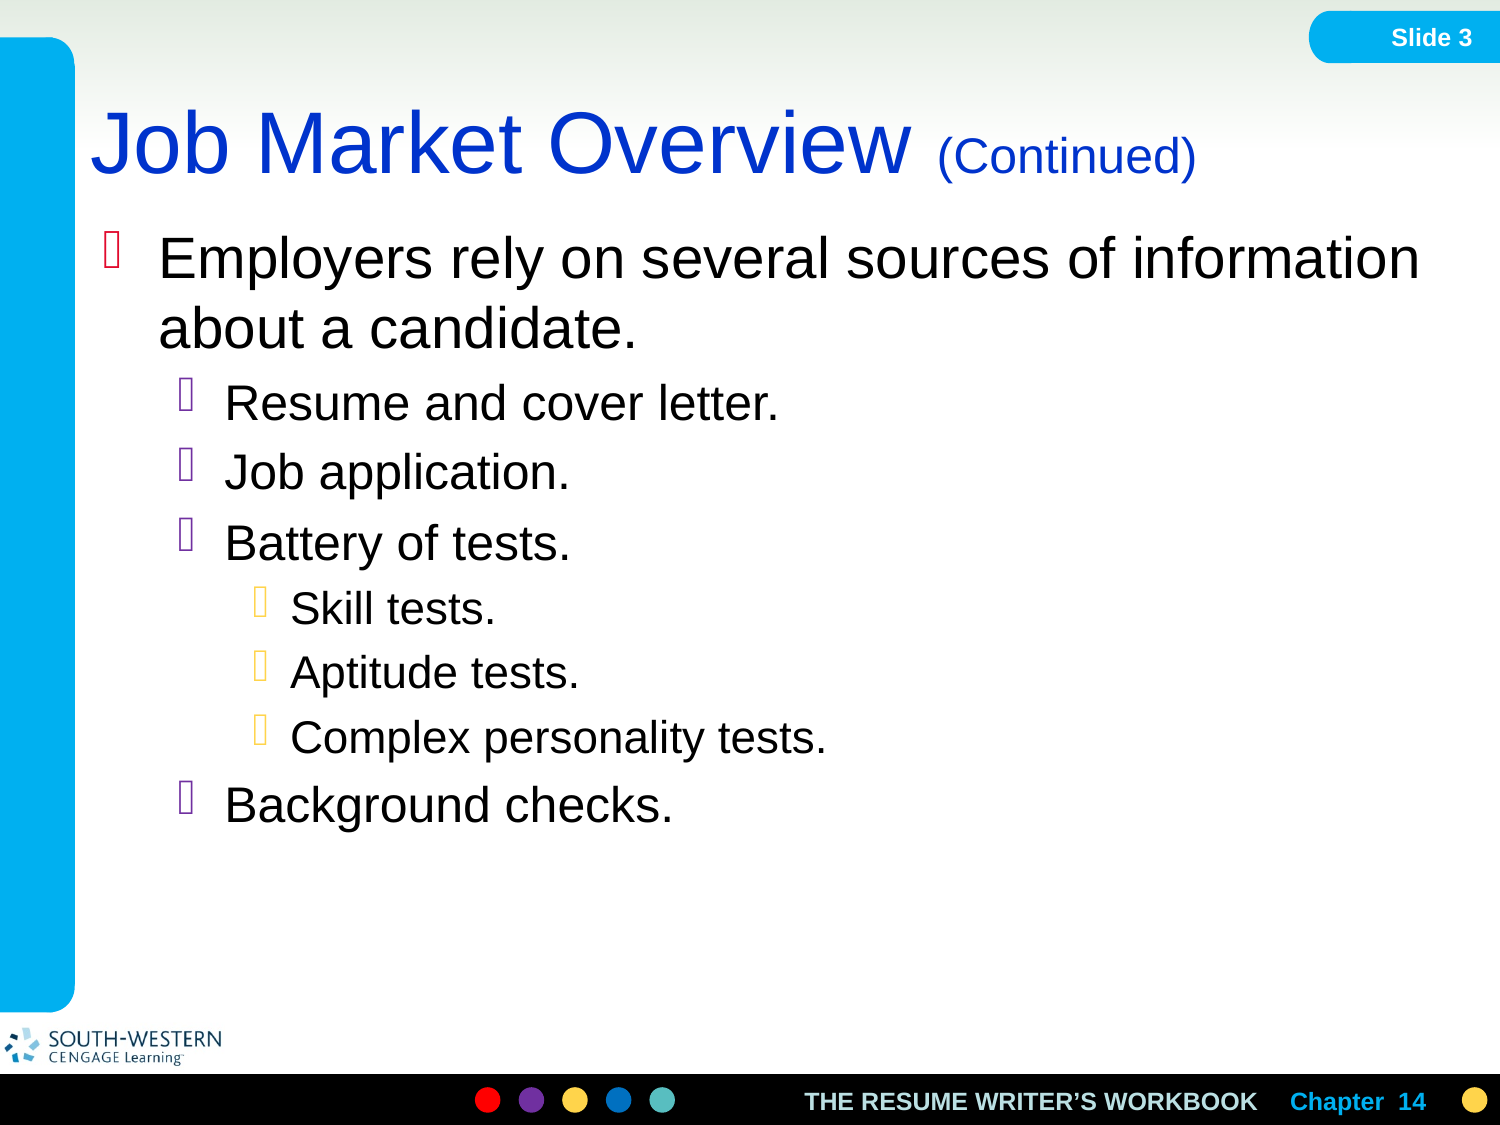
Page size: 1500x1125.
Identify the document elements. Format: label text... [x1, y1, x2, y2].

list Employers rely on several sources of information about a candidate. Resume and cover letter. Job application. Battery of tests. Skill tests. Aptitude tests. Complex personality tests. Background checks. [87, 212, 1438, 913]
picture [0, 1022, 225, 1073]
title Job Market Overview (Continued) [74, 44, 1426, 233]
slide_number Slide 3 [1312, 13, 1488, 93]
footer Chapter 14 [1274, 1075, 1476, 1125]
